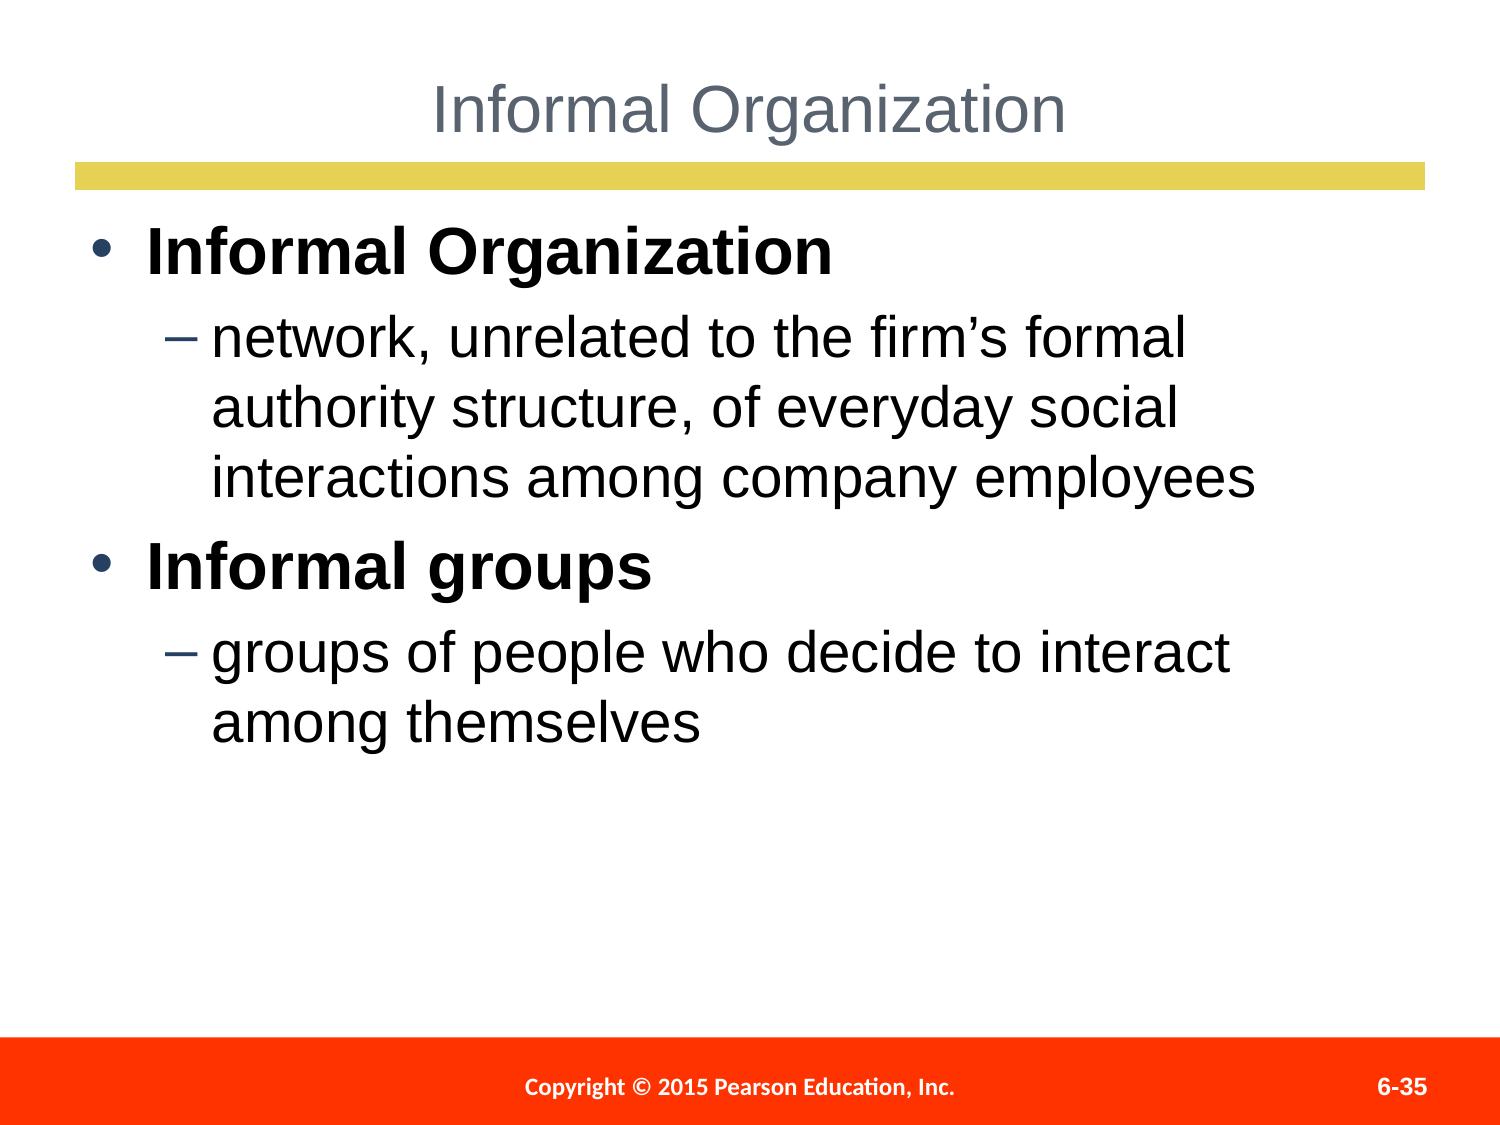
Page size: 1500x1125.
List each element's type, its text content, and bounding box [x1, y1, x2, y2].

title Informal Organization [74, 12, 1426, 199]
list Informal Organization network, unrelated to the firm’s formal authority structure, of everyday social interactions among company employees Informal groups groups of people who decide to interact among themselves [74, 199, 1426, 1006]
